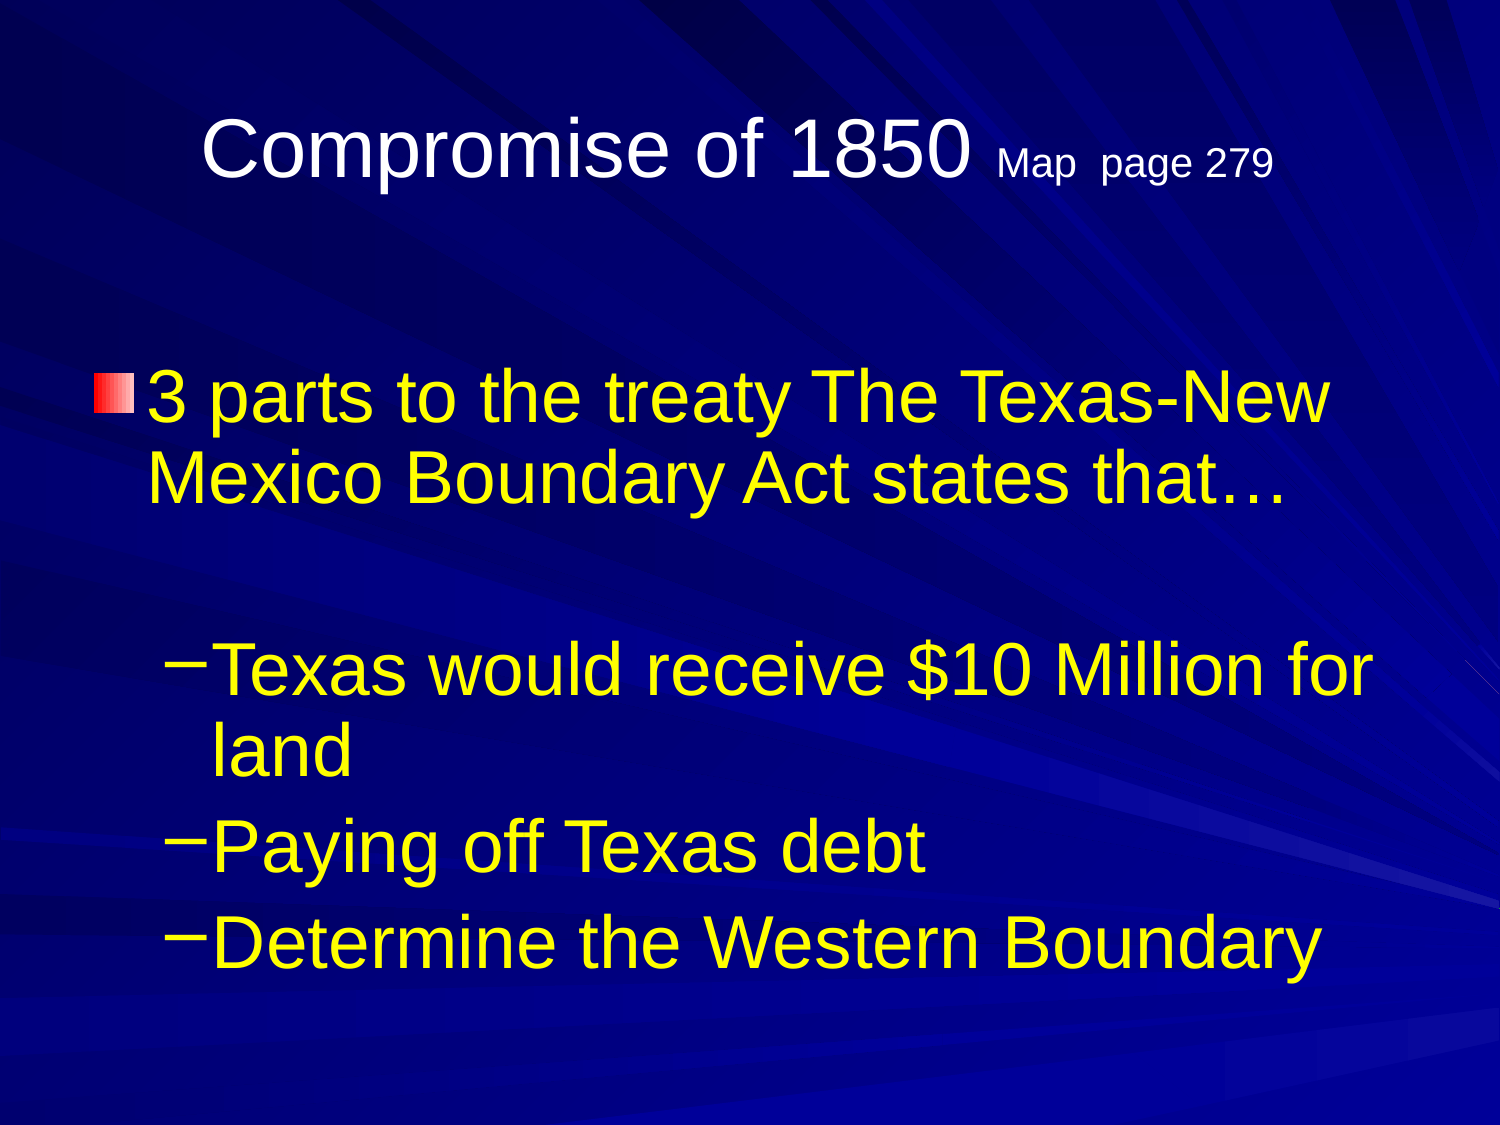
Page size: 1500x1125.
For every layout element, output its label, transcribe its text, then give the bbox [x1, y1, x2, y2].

list 3 parts to the treaty The Texas-New Mexico Boundary Act states that… Texas would receive $10 Million for land Paying off Texas debt Determine the Western Boundary [74, 274, 1426, 801]
title Compromise of 1850 Map page 279 [62, 49, 1413, 238]
picture [90, 369, 138, 418]
